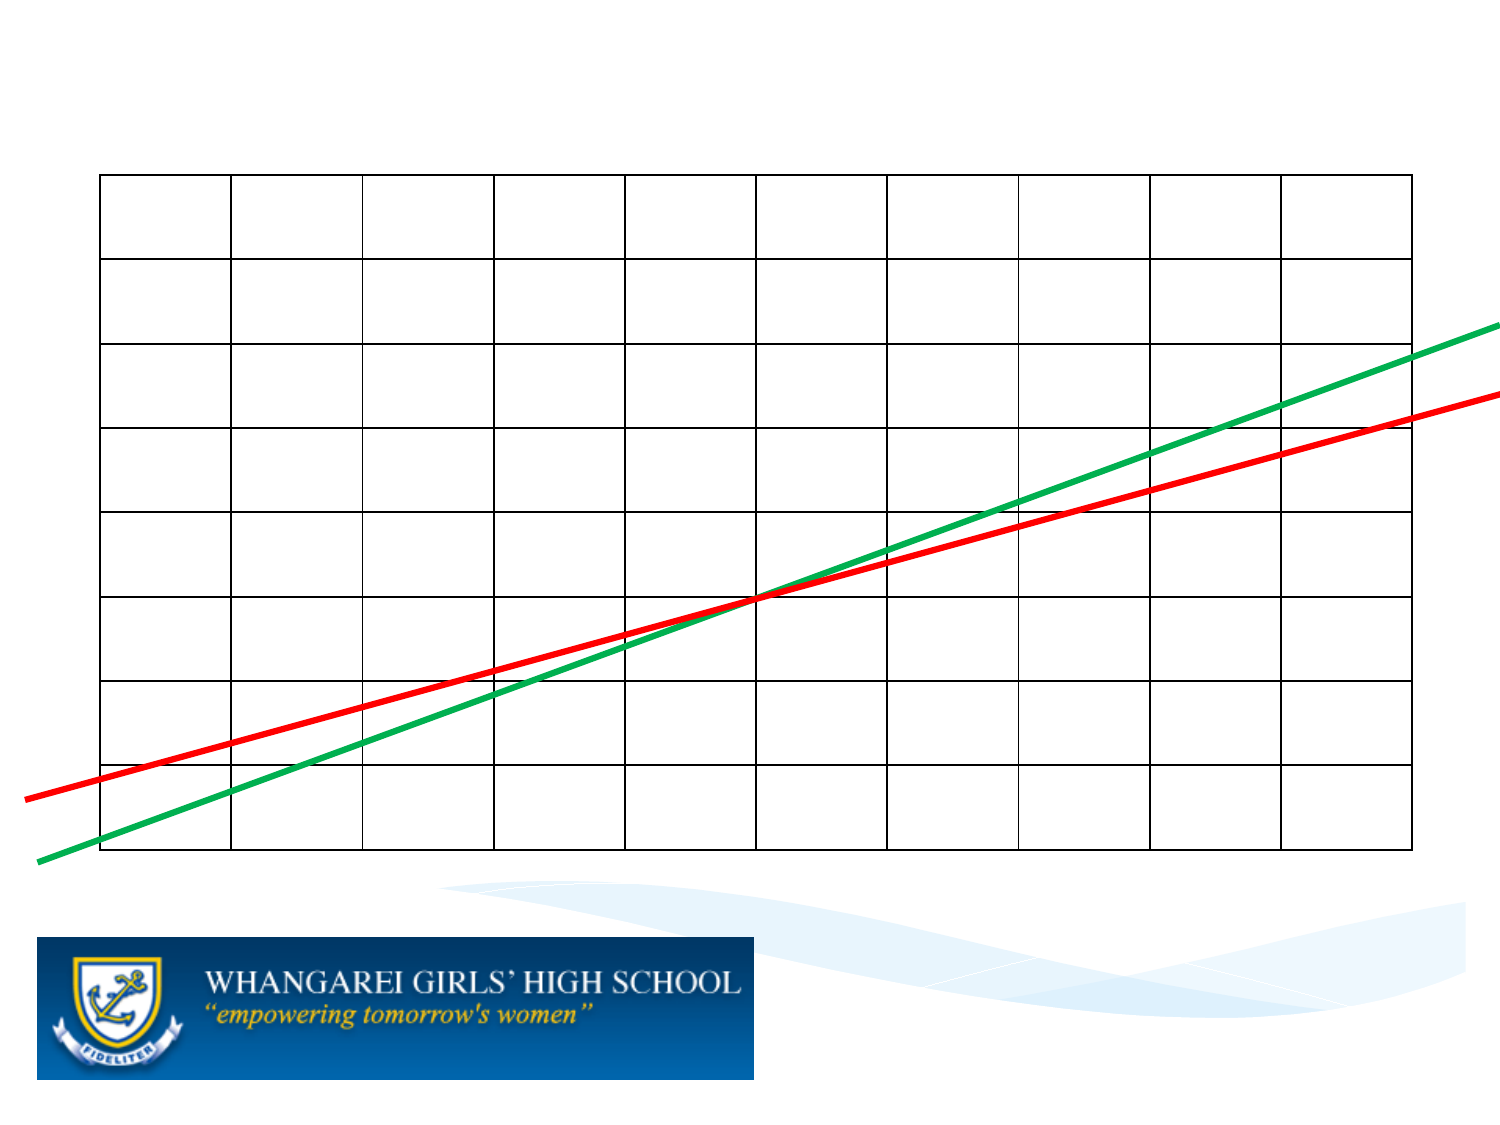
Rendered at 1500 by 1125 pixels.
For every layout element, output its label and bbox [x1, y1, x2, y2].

table_header [1019, 176, 1149, 258]
table_cell [101, 260, 230, 322]
table_cell [757, 260, 886, 322]
text_box [37, 324, 1500, 385]
table_cell [1019, 260, 1149, 322]
text_box [24, 387, 1500, 801]
table_header [888, 176, 1018, 258]
table_header [495, 176, 624, 258]
table_cell [888, 260, 1018, 322]
table_header [101, 176, 230, 258]
table_header [1282, 176, 1411, 258]
table_cell [363, 260, 493, 322]
table_header [1151, 176, 1280, 258]
text_box [37, 811, 1500, 863]
table_header [626, 176, 755, 258]
table_cell [232, 260, 362, 322]
table_cell [495, 260, 624, 322]
table_header [757, 176, 886, 258]
table_cell [1151, 260, 1280, 322]
table_cell [1282, 260, 1411, 322]
table_cell [626, 260, 755, 322]
table_header [363, 176, 493, 258]
table_header [232, 176, 362, 258]
picture [37, 937, 754, 1080]
